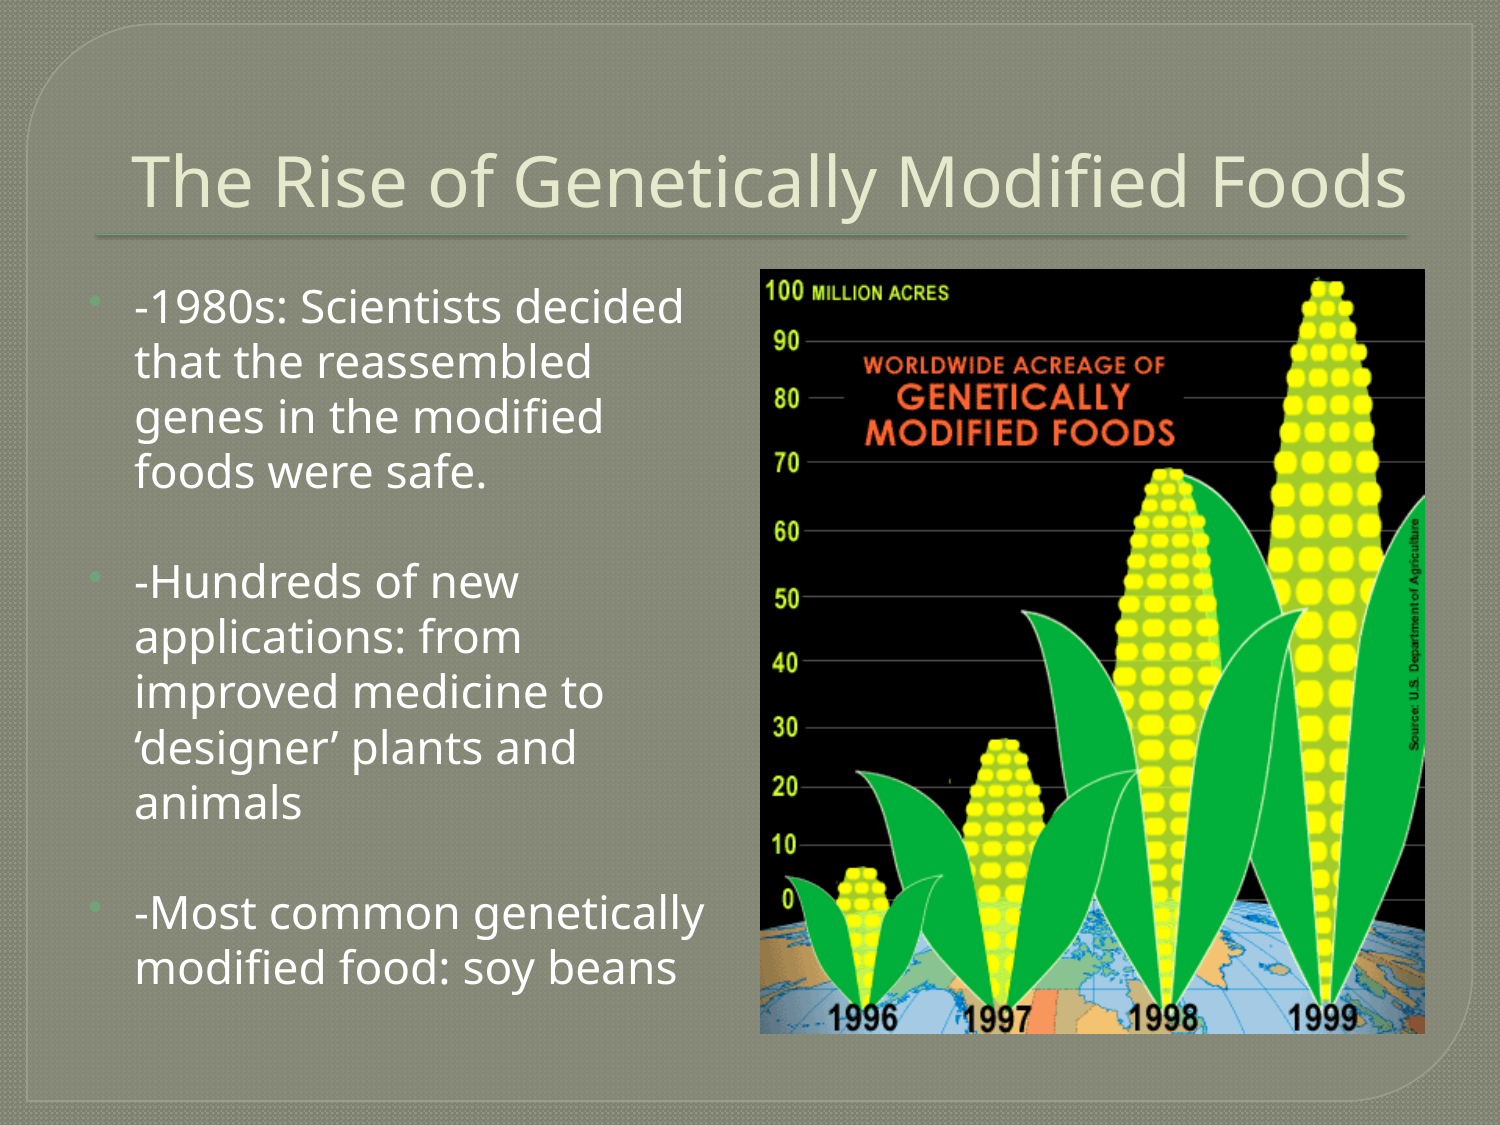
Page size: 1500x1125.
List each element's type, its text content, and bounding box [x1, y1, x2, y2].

list -1980s: Scientists decided that the reassembled genes in the modified foods were safe. -Hundreds of new applications: from improved medicine to ‘designer’ plants and animals -Most common genetically modified food: soy beans [75, 270, 738, 1013]
title The Rise of Genetically Modified Foods [75, 41, 1425, 230]
picture [760, 269, 1426, 1035]
